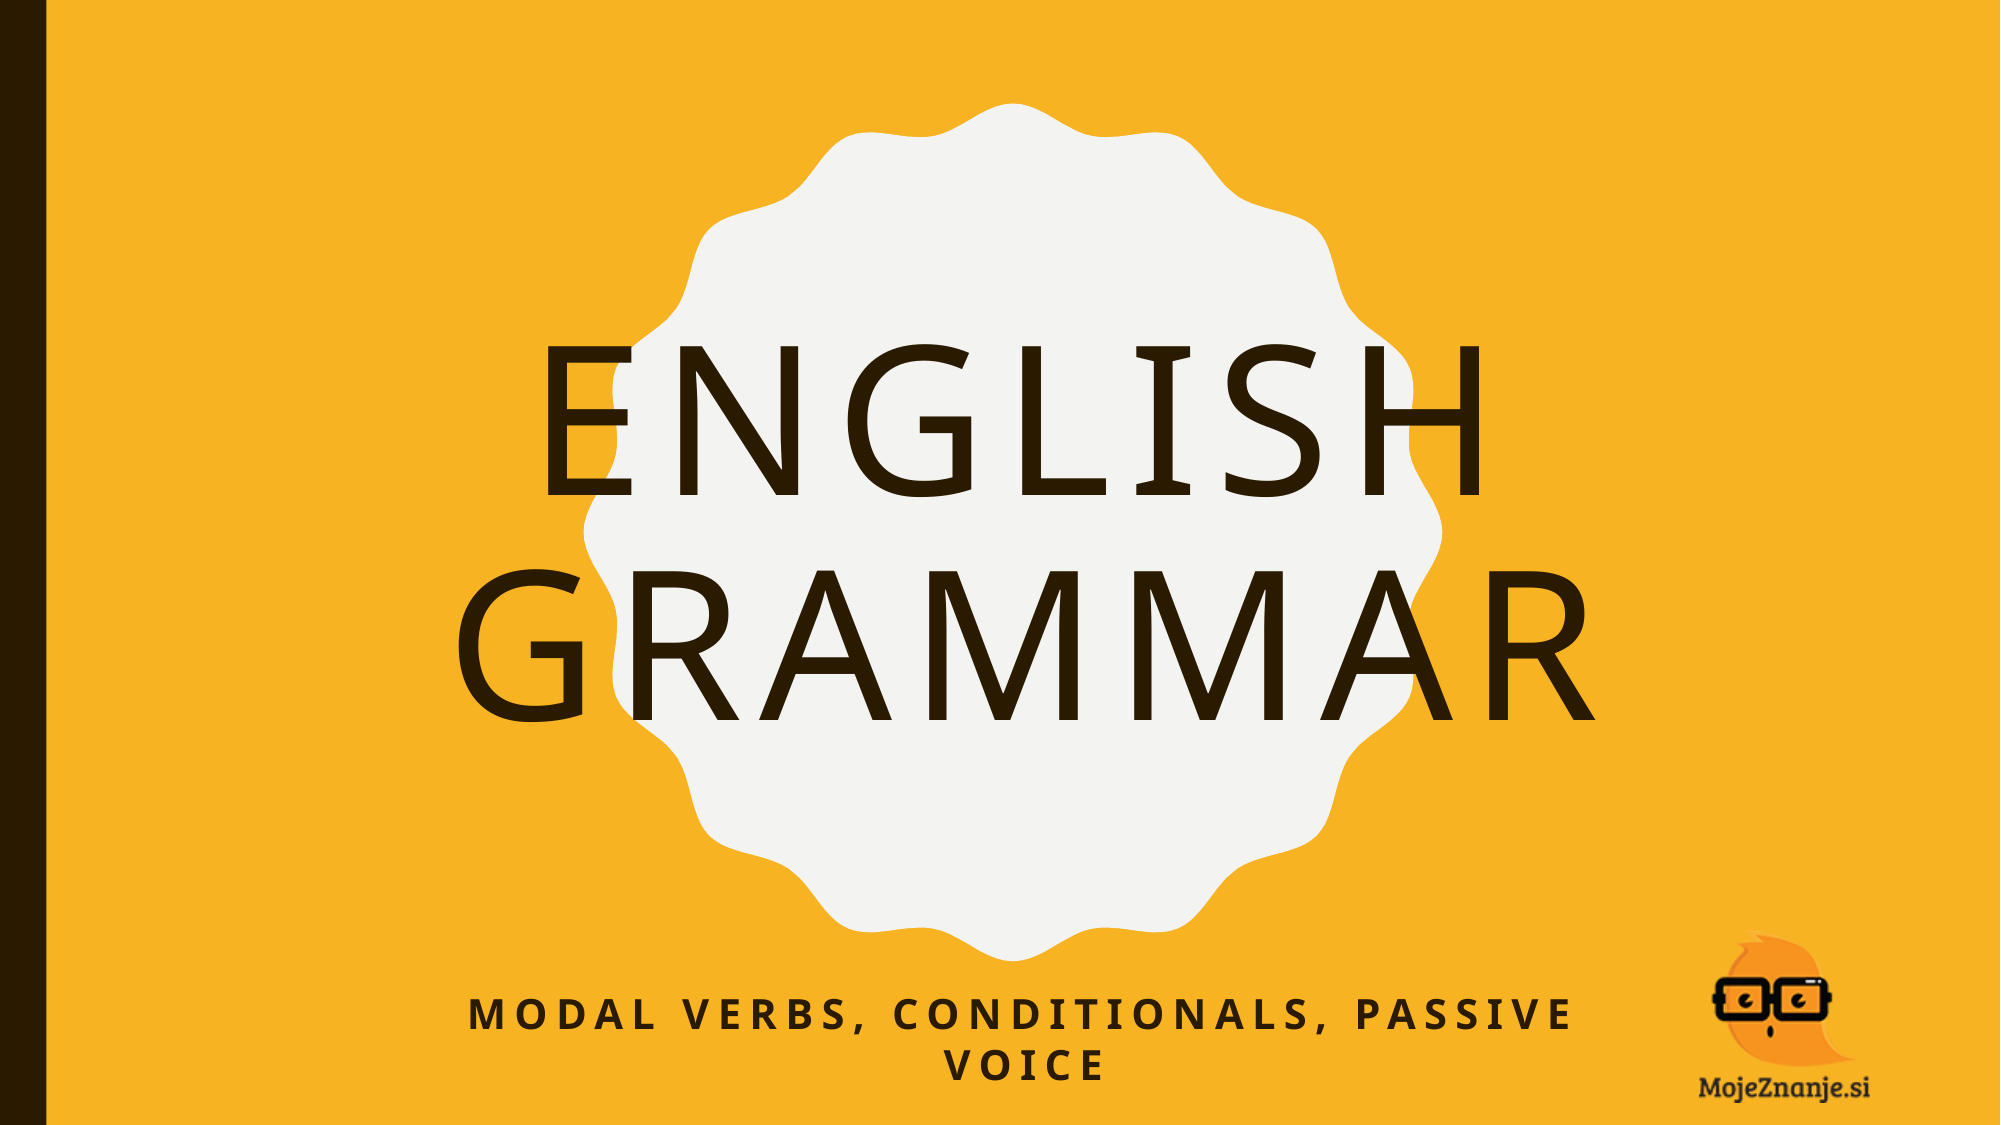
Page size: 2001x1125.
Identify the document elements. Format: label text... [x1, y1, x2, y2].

picture [1699, 930, 1870, 1103]
subtitle MODAL VERBS, CONDITIONALS, PASSIVE VOICE [363, 980, 1684, 1103]
title ENGLISH GRAMMAR [176, 180, 1870, 902]
